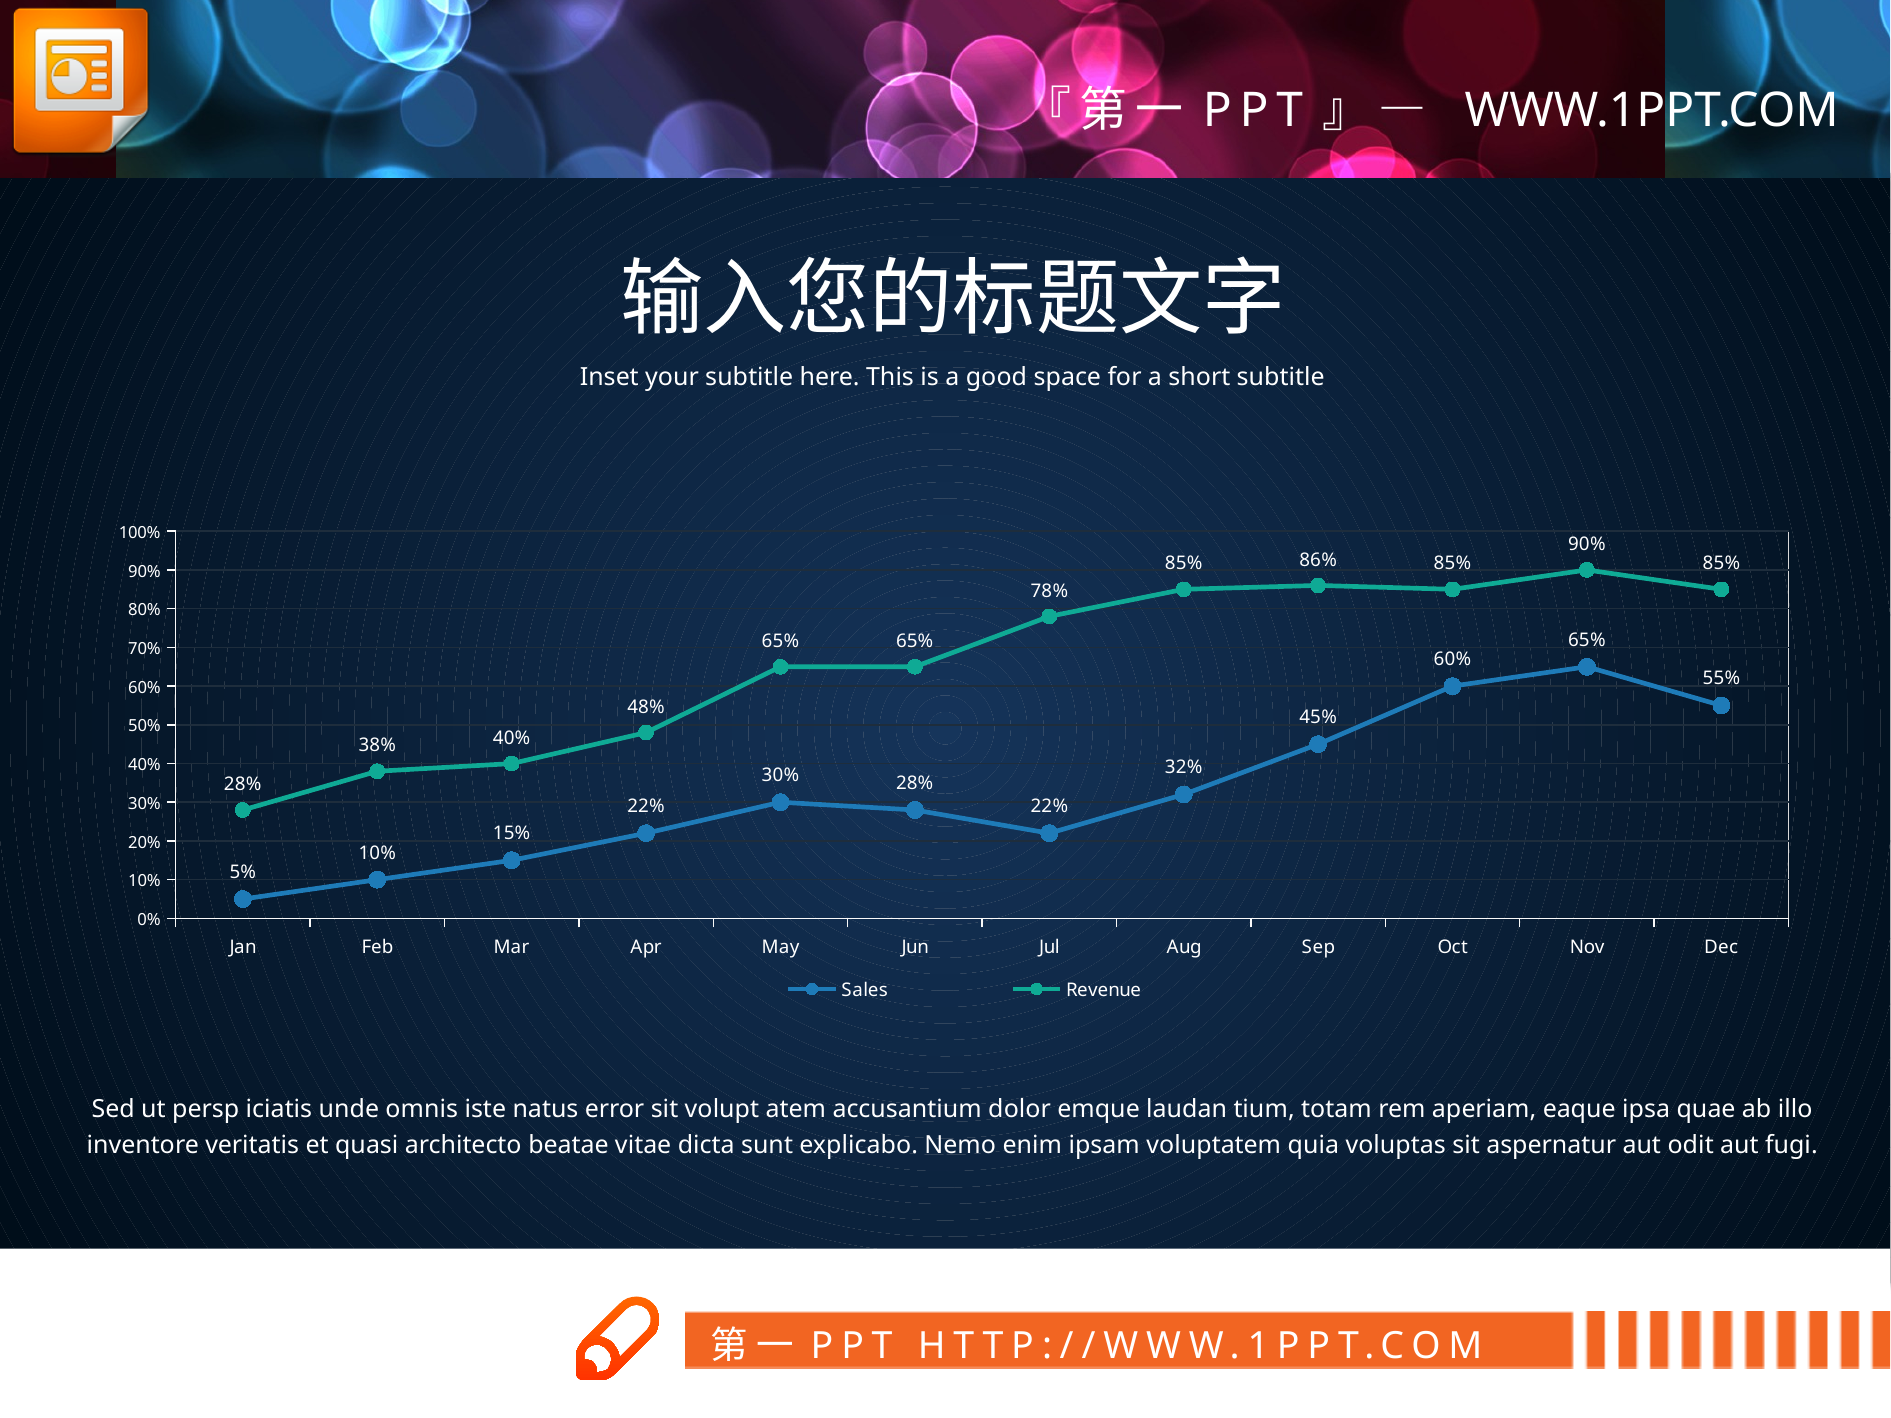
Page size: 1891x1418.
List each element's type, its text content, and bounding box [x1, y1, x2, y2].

text_box Sed ut persp iciatis unde omnis iste natus error sit volupt atem accusantium dolor emque laudan tium, totam rem aperiam, eaque ipsa quae ab illo inventore veritatis et quasi architecto beatae vitae dicta sunt explicabo. Nemo enim ipsam voluptatem quia voluptas sit aspernatur aut odit aut fugi. [83, 1086, 1824, 1159]
picture [685, 1311, 1891, 1369]
chart [83, 509, 1824, 1020]
picture [0, 0, 1891, 178]
text_box Inset your subtitle here. This is a good space for a short subtitle [83, 350, 1823, 401]
text_box 输入您的标题文字 [82, 244, 1824, 345]
